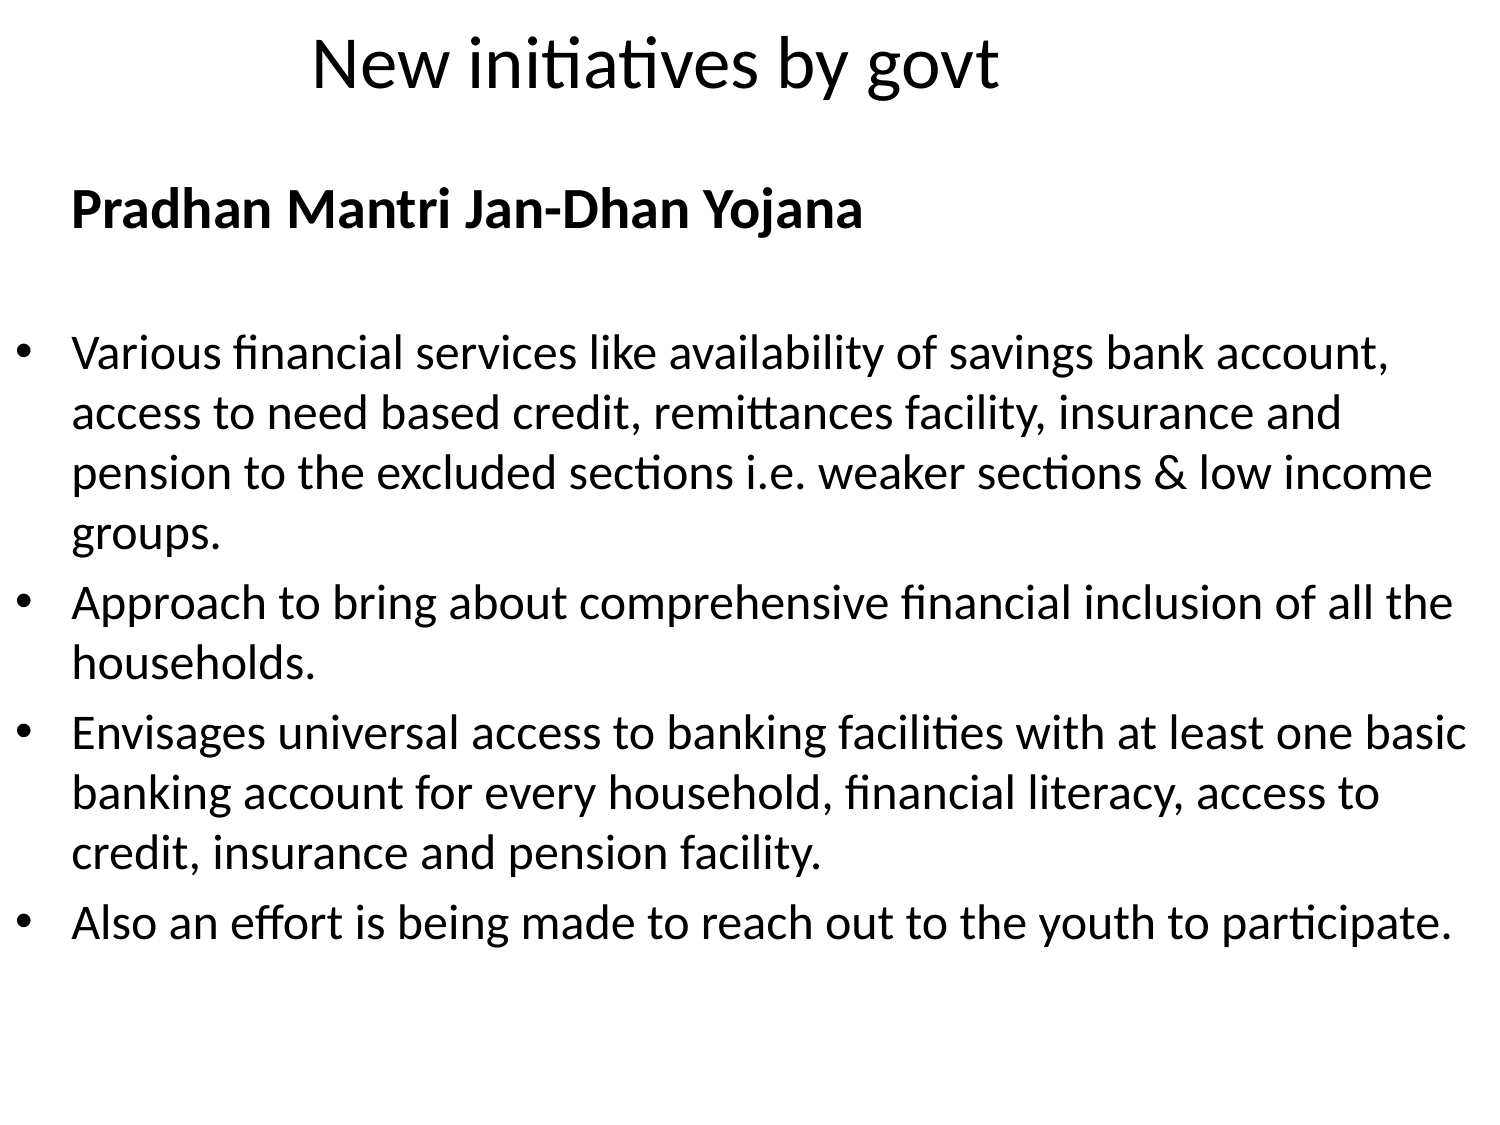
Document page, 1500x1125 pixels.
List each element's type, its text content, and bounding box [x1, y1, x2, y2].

list Pradhan Mantri Jan-Dhan Yojana Various financial services like availability of savings bank account, access to need based credit, remittances facility, insurance and pension to the excluded sections i.e. weaker sections & low income groups. Approach to bring about comprehensive financial inclusion of all the households. Envisages universal access to banking facilities with at least one basic banking account for every household, financial literacy, access to credit, insurance and pension facility. Also an effort is being made to reach out to the youth to participate. [0, 162, 1500, 1125]
title New initiatives by govt [50, 0, 1263, 118]
